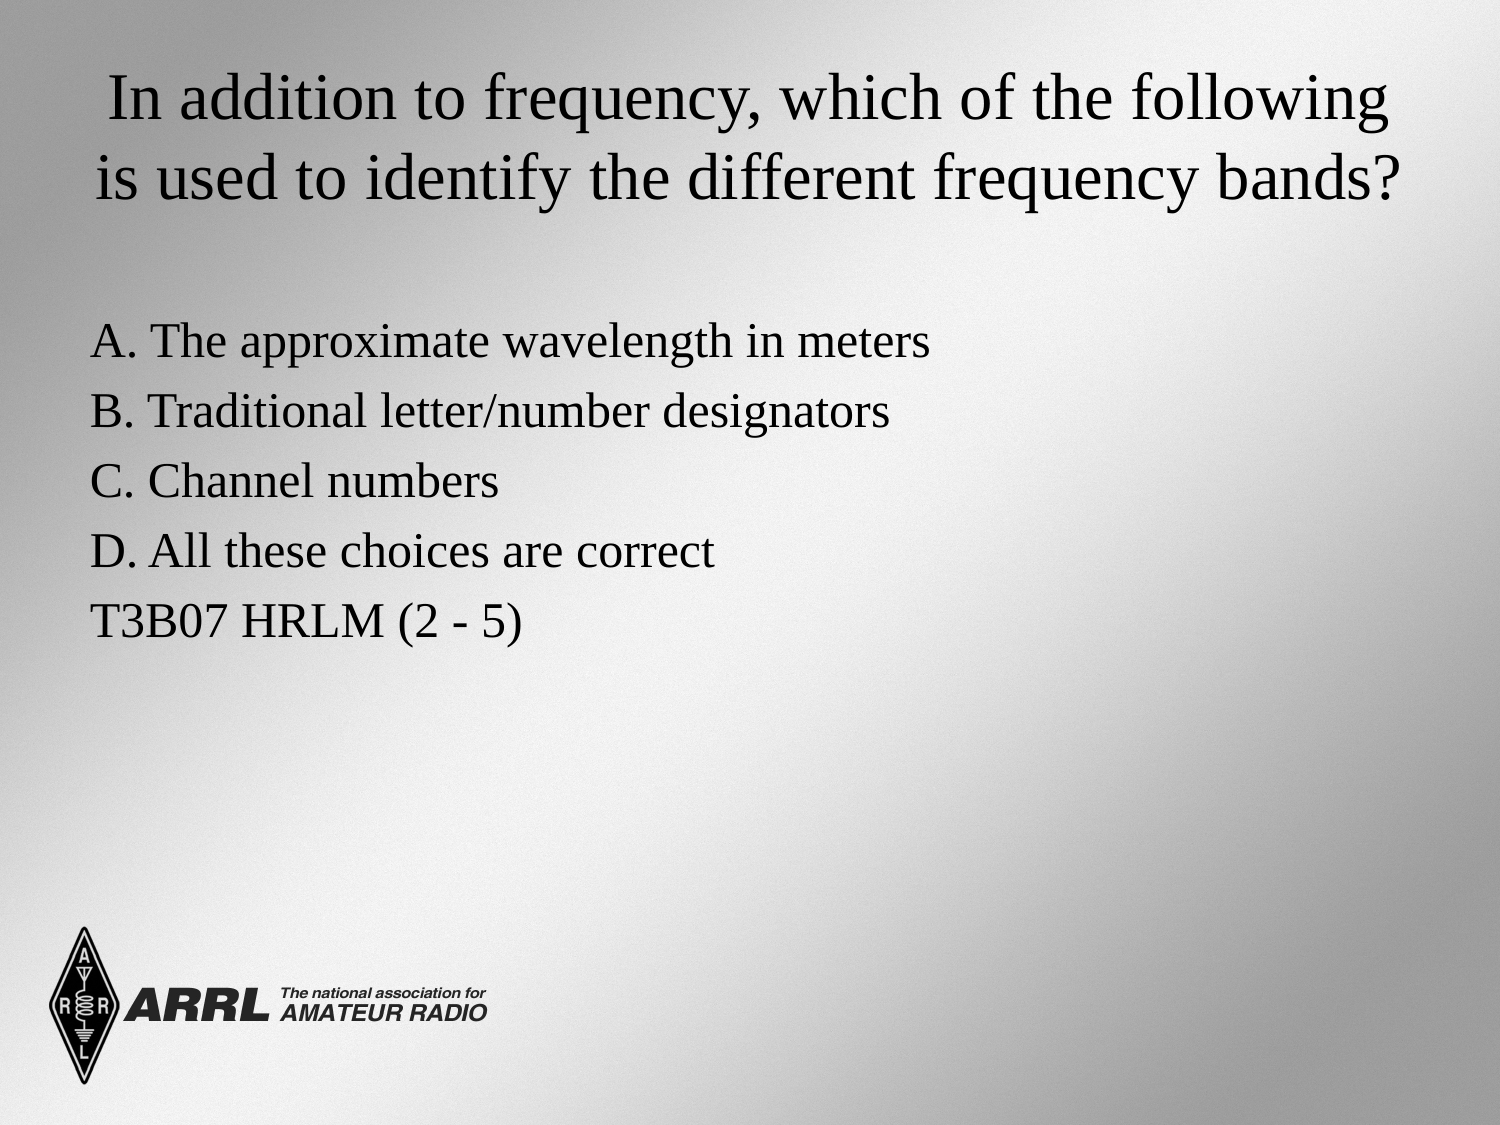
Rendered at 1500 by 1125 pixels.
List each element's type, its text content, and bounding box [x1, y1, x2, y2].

list A. The approximate wavelength in meters B. Traditional letter/number designators C. Channel numbers D. All these choices are correct T3B07 HRLM (2 - 5) [75, 299, 1425, 1005]
title In addition to frequency, which of the following is used to identify the different frequency bands? [75, 45, 1425, 233]
picture [0, 0, 1500, 1125]
